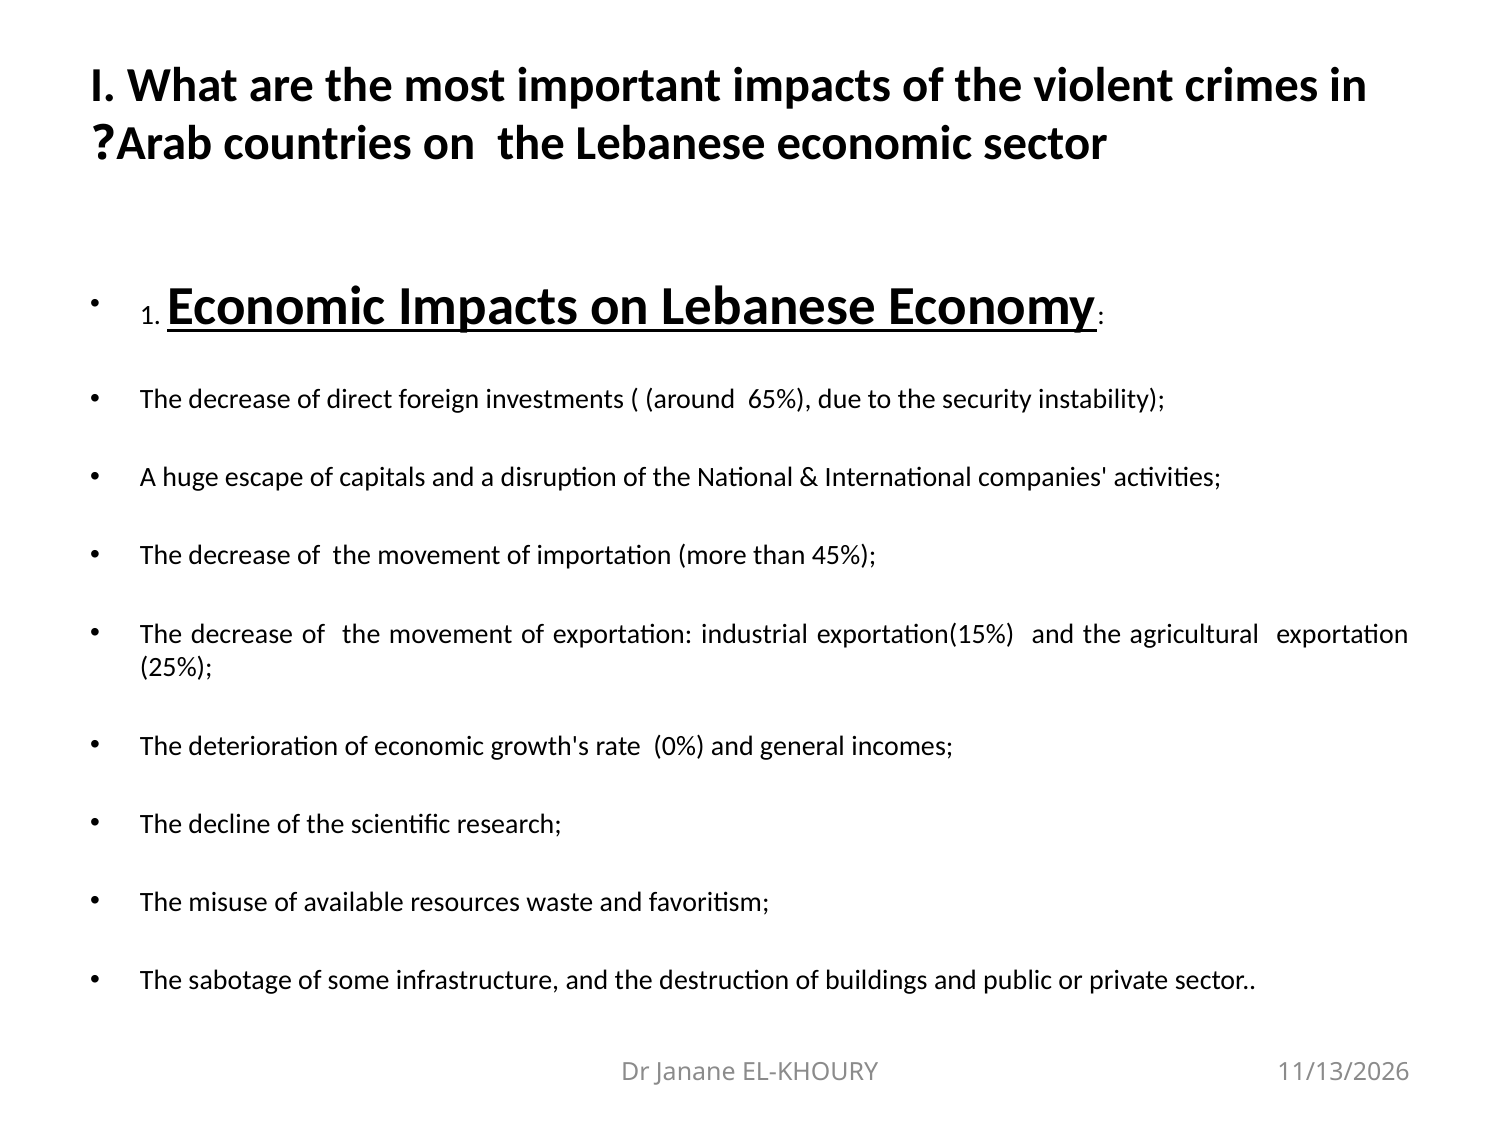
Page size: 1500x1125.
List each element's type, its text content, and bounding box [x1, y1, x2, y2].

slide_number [1074, 1042, 1425, 1103]
title I. What are the most important impacts of the violent crimes in Arab countries on the Lebanese economic sector? [75, 45, 1425, 233]
list 1. Economic Impacts on Lebanese Economy: The decrease of direct foreign investments ( (around 65%), due to the security instability); A huge escape of capitals and a disruption of the National & International companies' activities; The decrease of the movement of importation (more than 45%); The decrease of the movement of exportation: industrial exportation(15%) and the agricultural exportation (25%); The deterioration of economic growth's rate (0%) and general incomes; The decline of the scientific research; The misuse of available resources waste and favoritism; The sabotage of some infrastructure, and the destruction of buildings and public or private sector.. [75, 262, 1425, 1005]
footer Dr Janane EL-KHOURY [512, 1042, 988, 1103]
